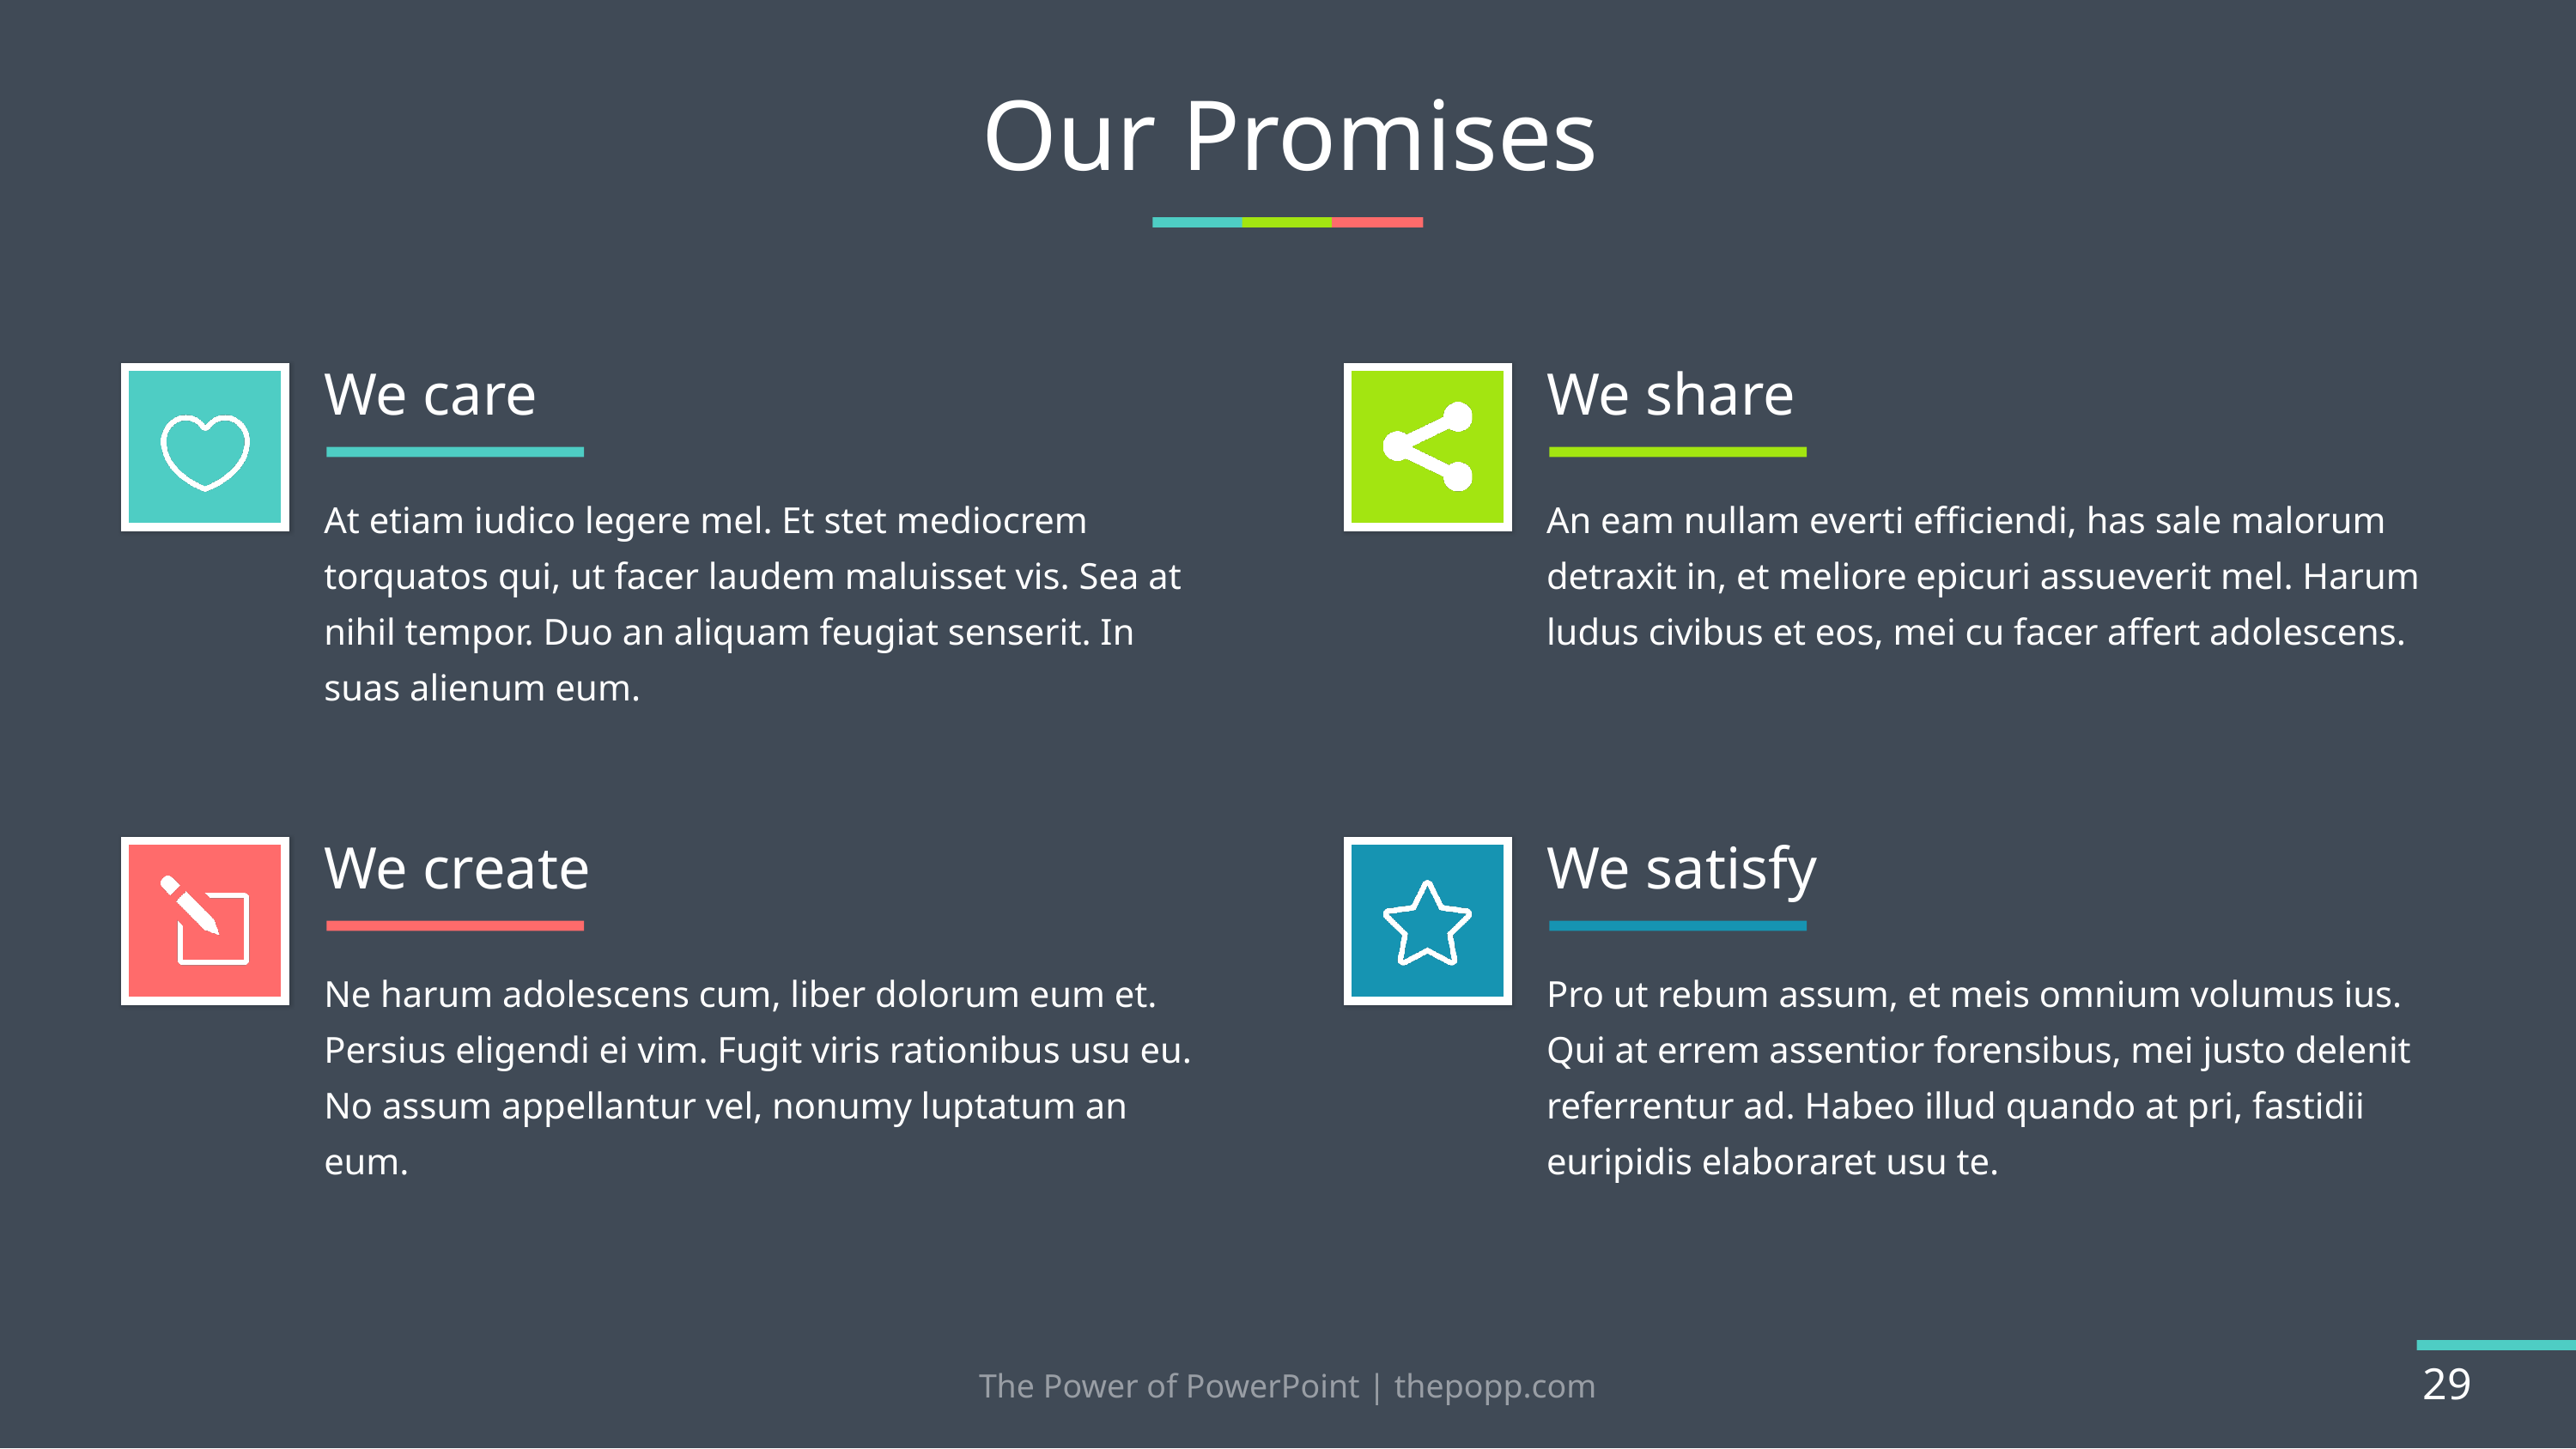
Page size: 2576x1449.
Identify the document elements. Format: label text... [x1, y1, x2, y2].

list We create [311, 813, 1217, 919]
list We share [1534, 339, 2439, 445]
title Our Promises [69, 49, 2512, 230]
list An eam nullam everti efficiendi, has sale malorum detraxit in, et meliore epicuri assueverit mel. Harum ludus civibus et eos, mei cu facer affert adolescens. [1534, 478, 2439, 768]
picture [1382, 402, 1473, 492]
list We satisfy [1534, 813, 2439, 919]
picture [161, 402, 250, 492]
list Pro ut rebum assum, et meis omnium volumus ius. Qui at errem assentior forensibus, mei justo delenit referrentur ad. Habeo illud quando at pri, fastidii euripidis elaboraret usu te. [1534, 952, 2439, 1242]
picture [1382, 876, 1473, 966]
footer The Power of PowerPoint | thepopp.com [853, 1349, 1723, 1427]
picture [161, 876, 250, 966]
slide_number 29 [2409, 1351, 2576, 1421]
list Ne harum adolescens cum, liber dolorum eum et. Persius eligendi ei vim. Fugit viris rationibus usu eu. No assum appellantur vel, nonumy luptatum an eum. [311, 952, 1217, 1242]
list At etiam iudico legere mel. Et stet mediocrem torquatos qui, ut facer laudem maluisset vis. Sea at nihil tempor. Duo an aliquam feugiat senserit. In suas alienum eum. [311, 478, 1217, 768]
list We care [311, 339, 1217, 445]
